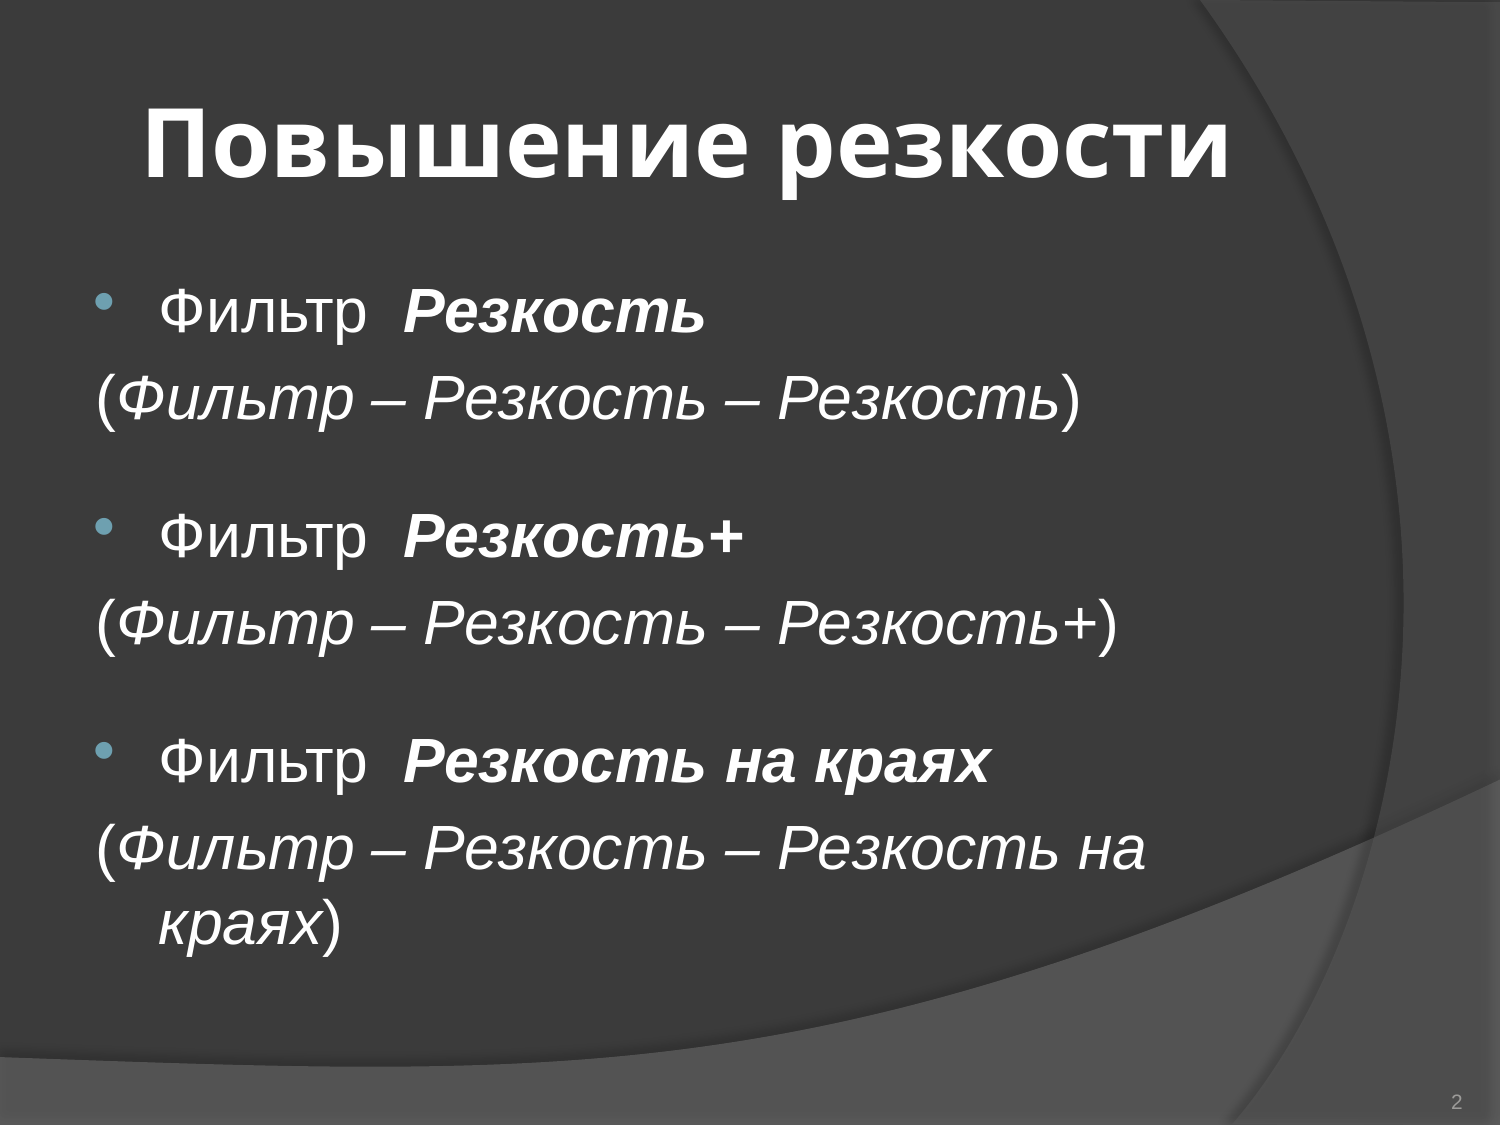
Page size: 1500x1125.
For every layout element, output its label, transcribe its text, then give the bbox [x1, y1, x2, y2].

list Фильтр Резкость (Фильтр – Резкость – Резкость) Фильтр Резкость+ (Фильтр – Резкость – Резкость+) Фильтр Резкость на краях (Фильтр – Резкость – Резкость на краях) [75, 262, 1300, 1005]
slide_number 2 [1337, 1053, 1463, 1114]
title Повышение резкости [75, 45, 1300, 233]
